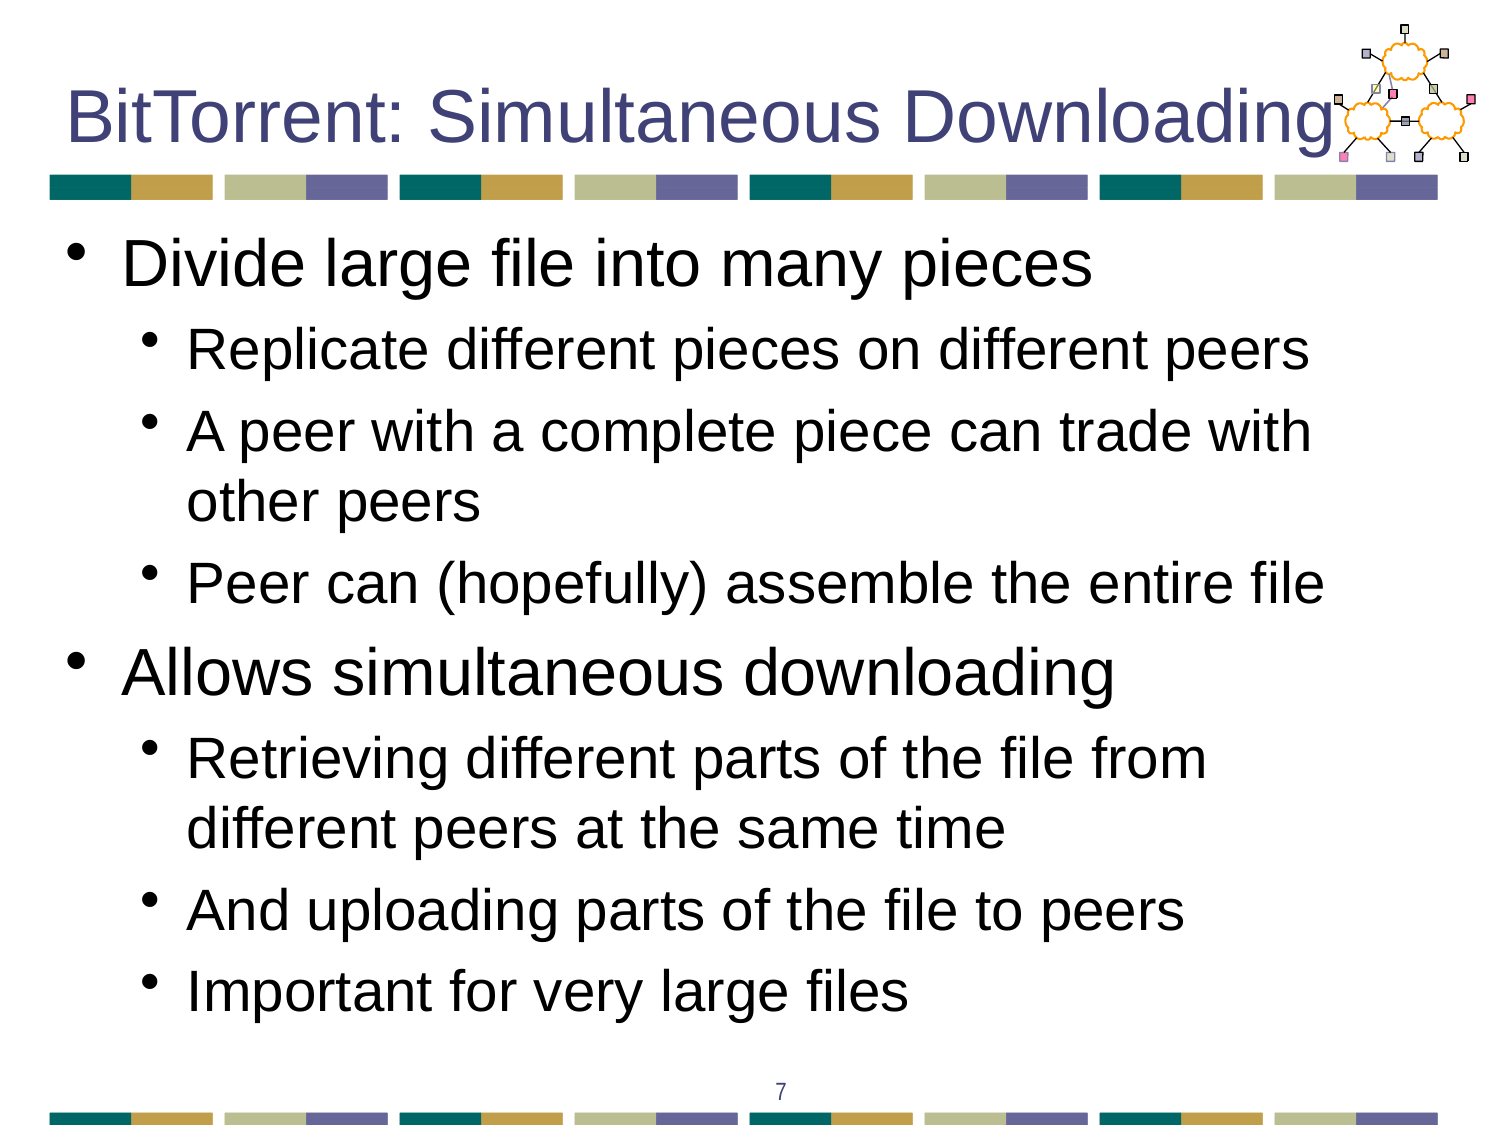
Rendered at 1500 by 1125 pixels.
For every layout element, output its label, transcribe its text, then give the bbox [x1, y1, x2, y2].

title BitTorrent: Simultaneous Downloading [50, 62, 1438, 163]
list Divide large file into many pieces Replicate different pieces on different peers A peer with a complete piece can trade with other peers Peer can (hopefully) assemble the entire file Allows simultaneous downloading Retrieving different parts of the file from different peers at the same time And uploading parts of the file to peers Important for very large files [50, 212, 1438, 1050]
slide_number 7 [624, 1037, 938, 1113]
